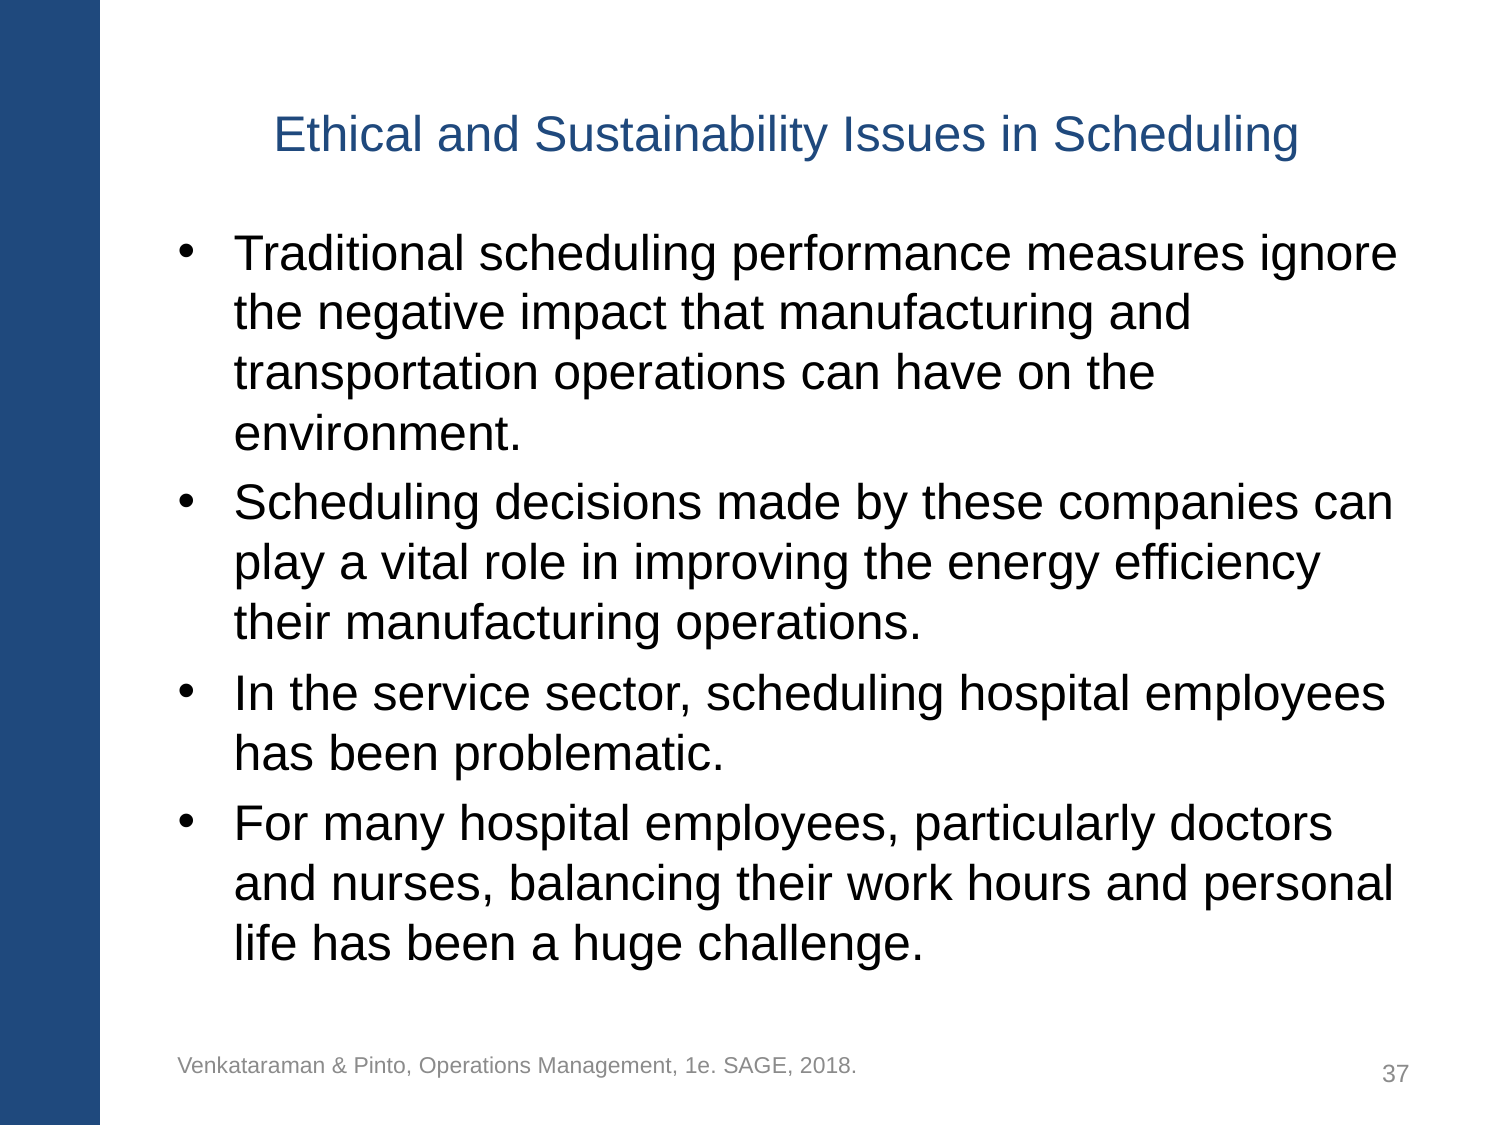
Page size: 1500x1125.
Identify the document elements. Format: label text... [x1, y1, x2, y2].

title Ethical and Sustainability Issues in Scheduling [162, 37, 1425, 212]
footer Venkataraman & Pinto, Operations Management, 1e. SAGE, 2018. [162, 1042, 1313, 1103]
list Traditional scheduling performance measures ignore the negative impact that manufacturing and transportation operations can have on the environment. Scheduling decisions made by these companies can play a vital role in improving the energy efficiency their manufacturing operations. In the service sector, scheduling hospital employees has been problematic. For many hospital employees, particularly doctors and nurses, balancing their work hours and personal life has been a huge challenge. [162, 212, 1425, 1025]
slide_number 37 [1350, 1042, 1425, 1103]
